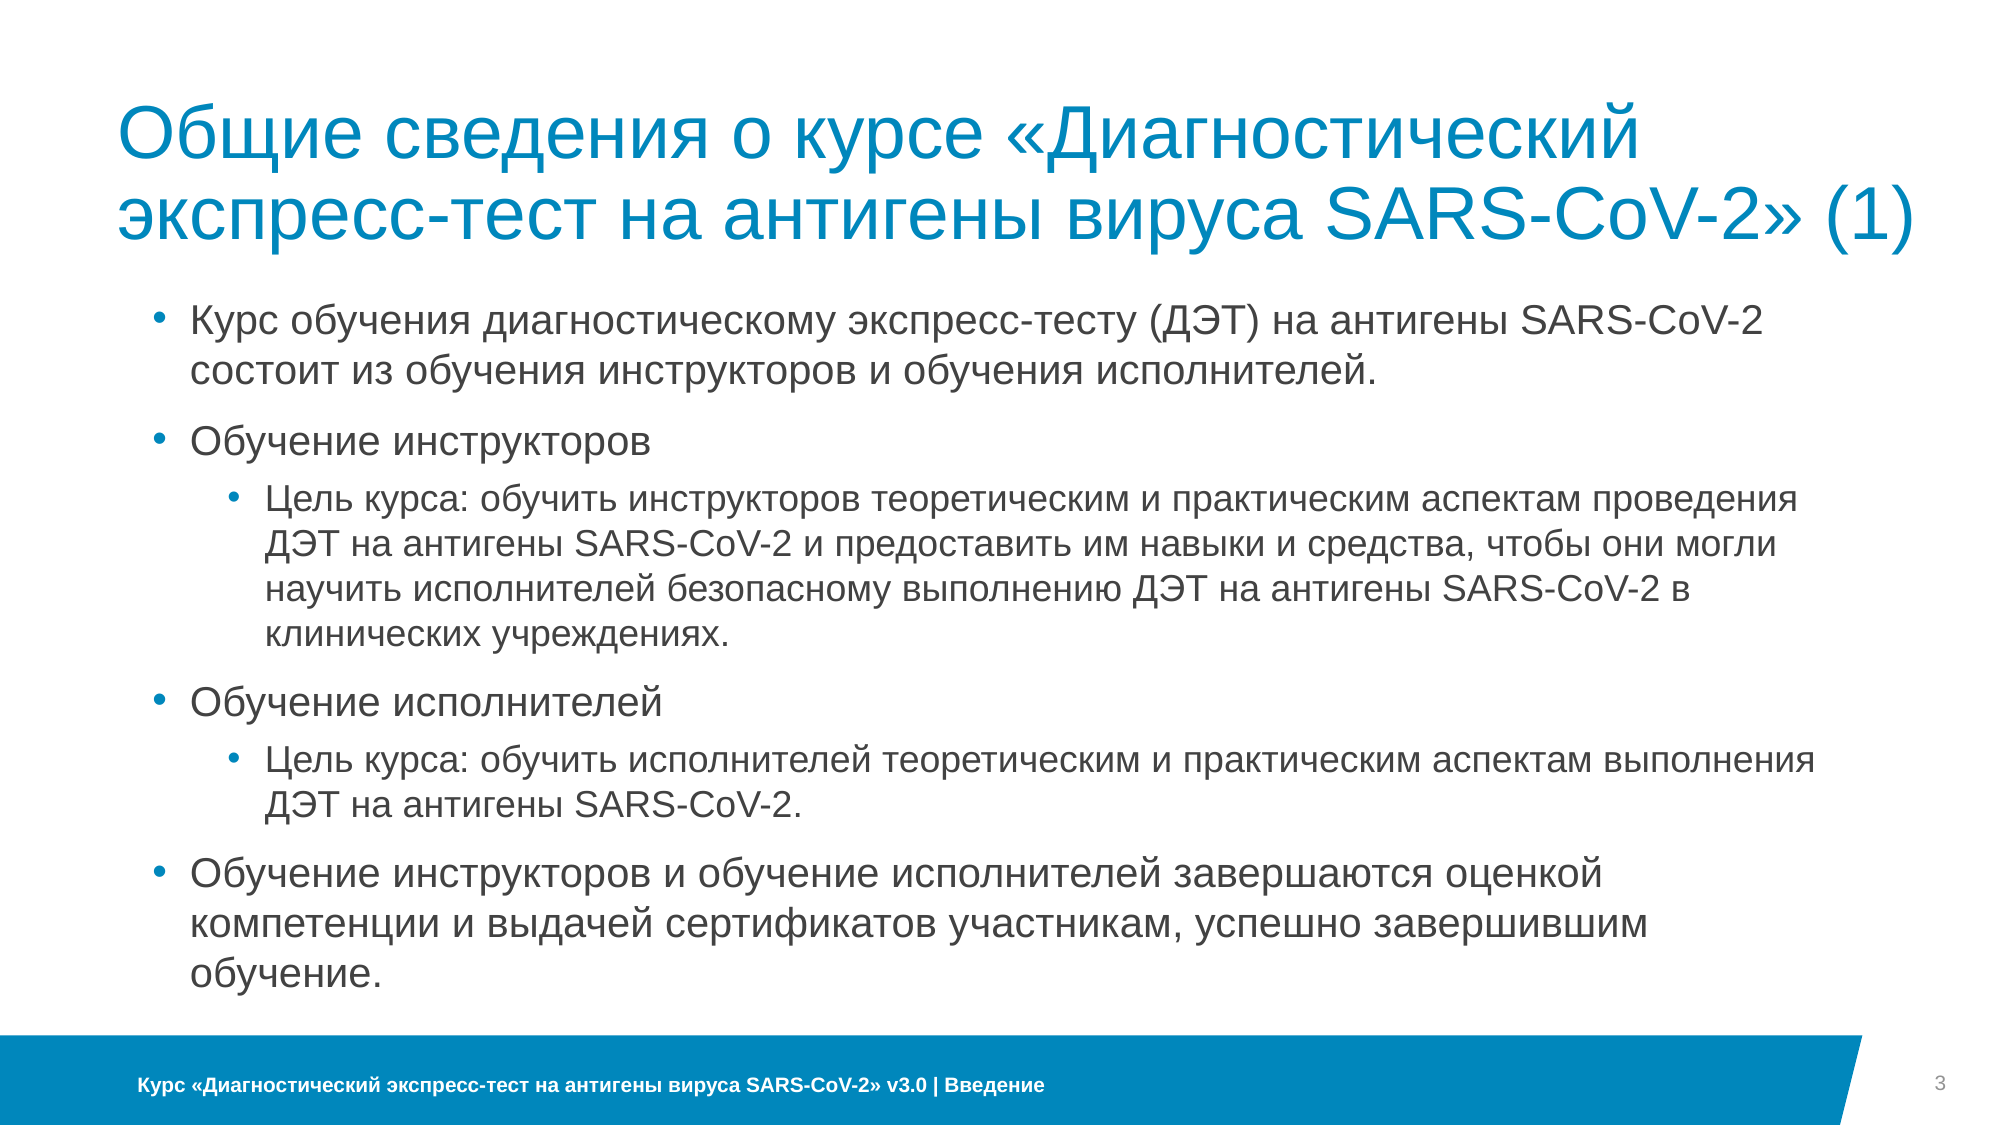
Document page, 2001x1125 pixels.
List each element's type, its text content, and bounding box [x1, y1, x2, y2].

list Курс обучения диагностическому экспресс-тесту (ДЭТ) на антигены SARS-CoV-2 состоит из обучения инструкторов и обучения исполнителей. Обучение инструкторов Цель курса: обучить инструкторов теоретическим и практическим аспектам проведения ДЭТ на антигены SARS-CoV-2 и предоставить им навыки и средства, чтобы они могли научить исполнителей безопасному выполнению ДЭТ на антигены SARS-CoV-2 в клинических учреждениях. Обучение исполнителей Цель курса: обучить исполнителей теоретическим и практическим аспектам выполнения ДЭТ на антигены SARS-CoV-2. Обучение инструкторов и обучение исполнителей завершаются оценкой компетенции и выдачей сертификатов участникам, успешно завершившим обучение. [137, 284, 1876, 1014]
footer Курс «Диагностический экспресс-тест на антигены вируса SARS-CoV-2» v3.0 | Введение [137, 1042, 1338, 1125]
slide_number 3 [1862, 1035, 1947, 1125]
text_box Общие сведения о курсе «Диагностический экспресс-тест на антигены вируса SARS-CoV-2» (1) [117, 100, 1971, 256]
